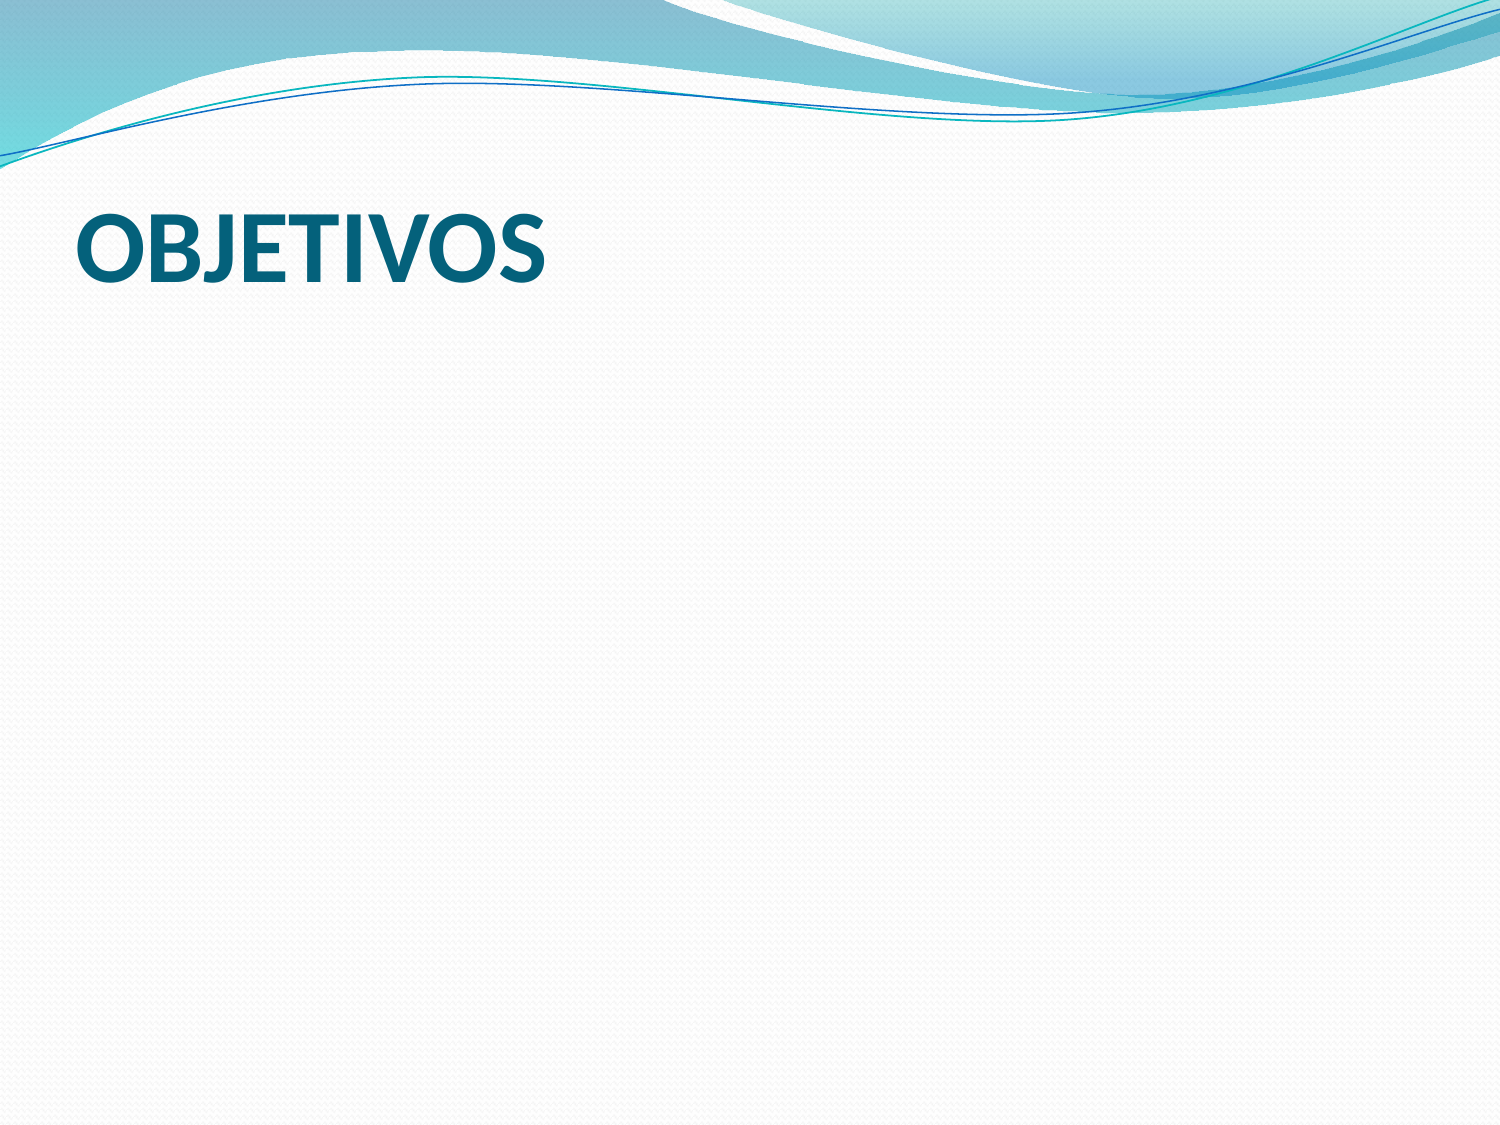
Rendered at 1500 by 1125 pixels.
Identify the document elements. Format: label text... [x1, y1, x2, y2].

title OBJETIVOS [75, 115, 1438, 303]
